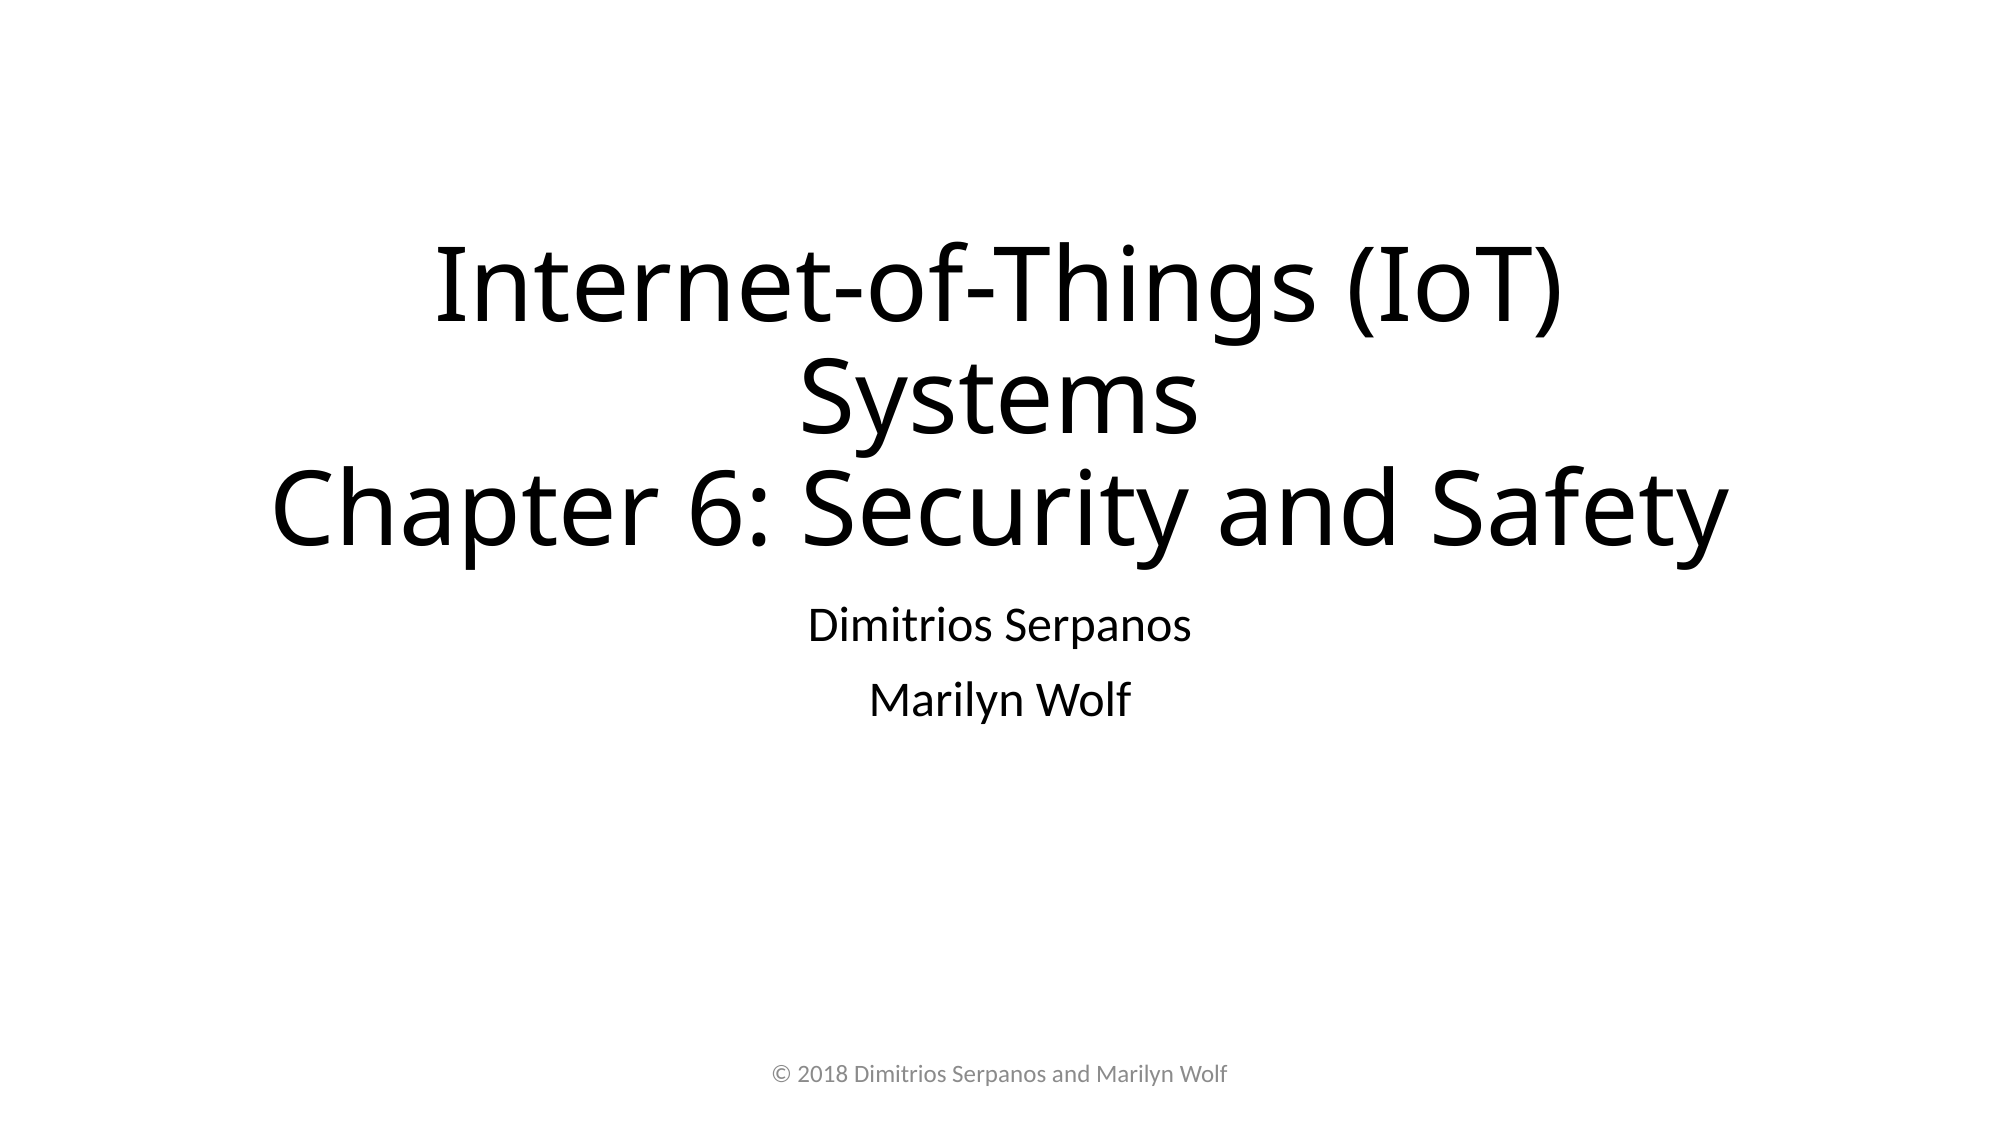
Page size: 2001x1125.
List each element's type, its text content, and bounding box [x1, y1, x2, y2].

subtitle Dimitrios Serpanos Marilyn Wolf [249, 590, 1750, 863]
title Internet-of-Things (IoT) Systems Chapter 6: Security and Safety [249, 184, 1750, 576]
footer © 2018 Dimitrios Serpanos and Marilyn Wolf [662, 1042, 1338, 1103]
